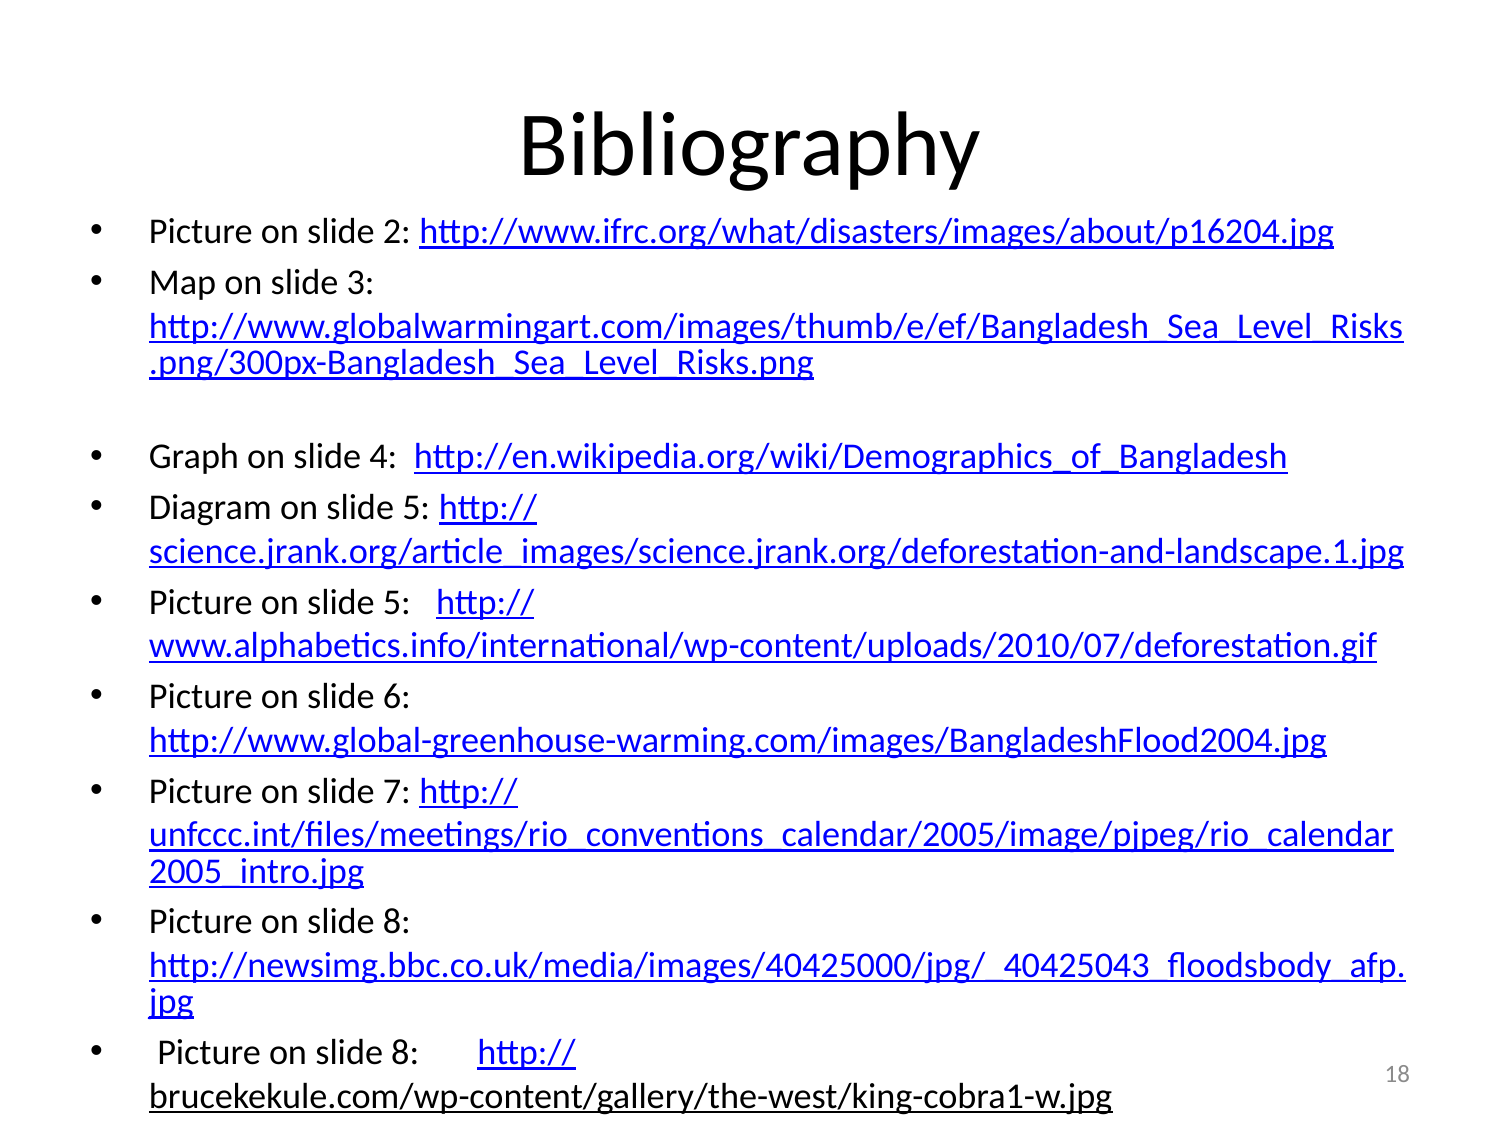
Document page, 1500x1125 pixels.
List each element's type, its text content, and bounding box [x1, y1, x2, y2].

slide_number 18 [1074, 1042, 1425, 1103]
list Picture on slide 2: http://www.ifrc.org/what/disasters/images/about/p16204.jpg Map on slide 3: http://www.globalwarmingart.com/images/thumb/e/ef/Bangladesh_Sea_Level_Risks.png/300px-Bangladesh_Sea_Level_Risks.png Graph on slide 4: http://en.wikipedia.org/wiki/Demographics_of_Bangladesh Diagram on slide 5: http://science.jrank.org/article_images/science.jrank.org/deforestation-and-landscape.1.jpg Picture on slide 5: http://www.alphabetics.info/international/wp-content/uploads/2010/07/deforestation.gif Picture on slide 6: http://www.global-greenhouse-warming.com/images/BangladeshFlood2004.jpg Picture on slide 7: http://unfccc.int/files/meetings/rio_conventions_calendar/2005/image/pjpeg/rio_calendar2005_intro.jpg Picture on slide 8: http://newsimg.bbc.co.uk/media/images/40425000/jpg/_40425043_floodsbody_afp.jpg Picture on slide 8: http://brucekekule.com/wp-content/gallery/the-west/king-cobra1-w.jpg [75, 200, 1425, 1125]
title Bibliography [75, 45, 1425, 200]
